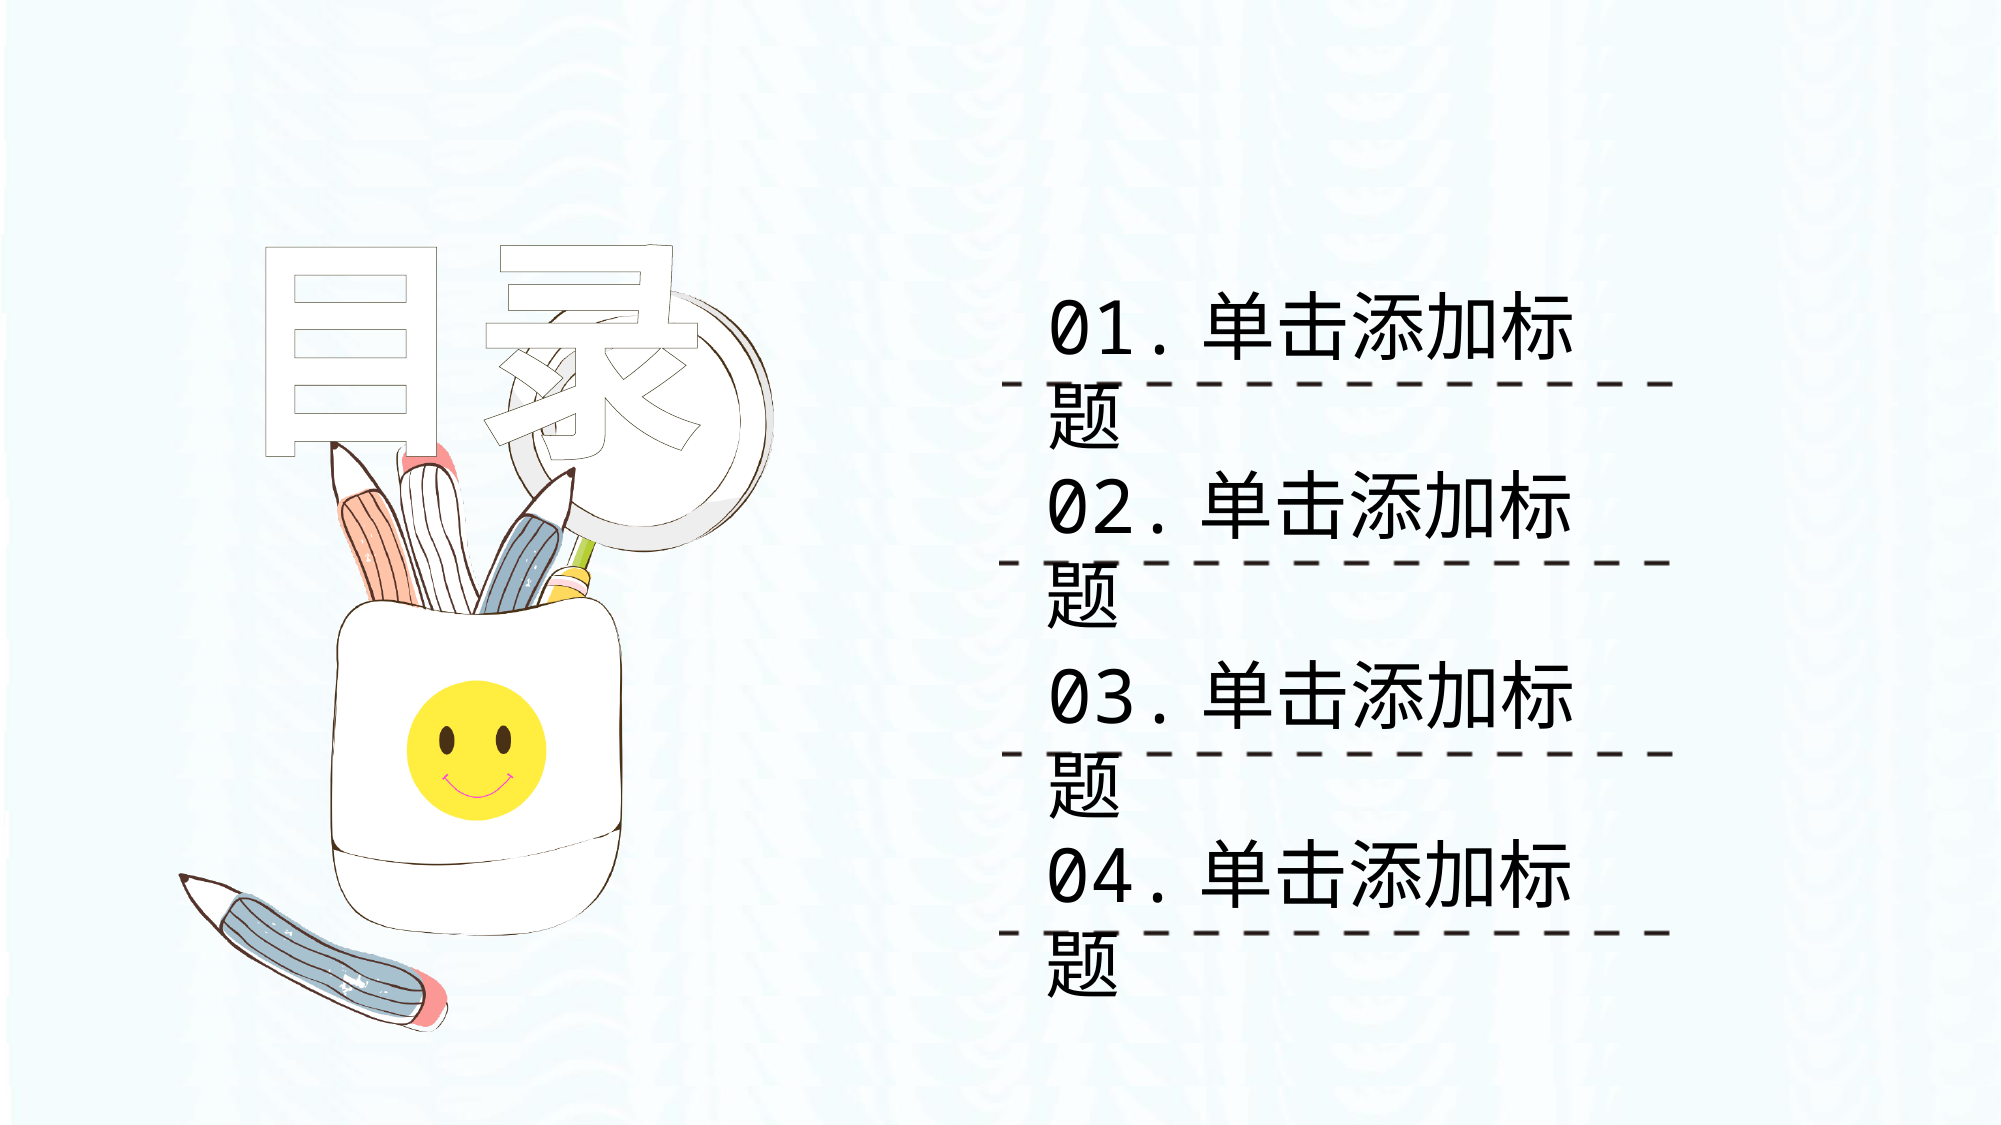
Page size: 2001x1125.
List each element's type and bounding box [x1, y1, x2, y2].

picture [1002, 694, 1673, 801]
picture [1002, 324, 1673, 431]
picture [177, 286, 774, 1032]
picture [999, 873, 1670, 980]
picture [999, 503, 1670, 610]
text_box [0, 0, 2000, 1125]
